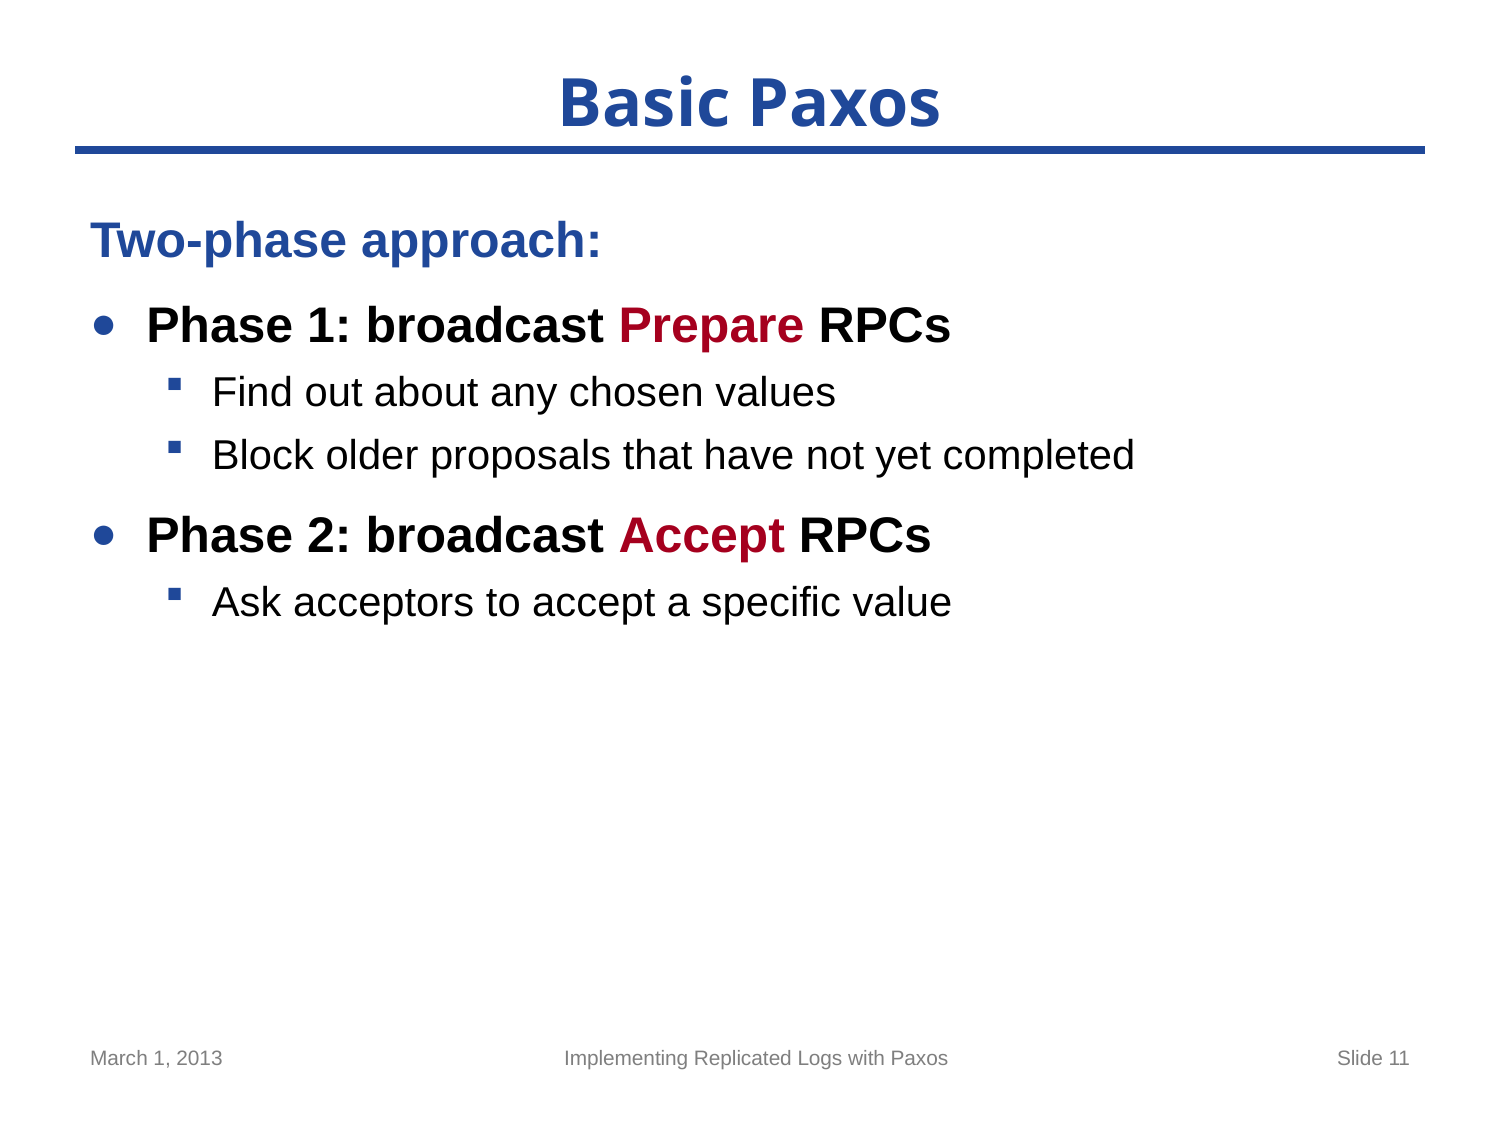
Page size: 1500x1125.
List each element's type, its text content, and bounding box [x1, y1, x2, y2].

title Basic Paxos [75, 50, 1425, 150]
list Two-phase approach: Phase 1: broadcast Prepare RPCs Find out about any chosen values Block older proposals that have not yet completed Phase 2: broadcast Accept RPCs Ask acceptors to accept a specific value [75, 200, 1425, 1005]
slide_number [75, 1037, 425, 1103]
footer Implementing Replicated Logs with Paxos [474, 1037, 1038, 1103]
slide_number Slide 11 [1074, 1037, 1425, 1103]
